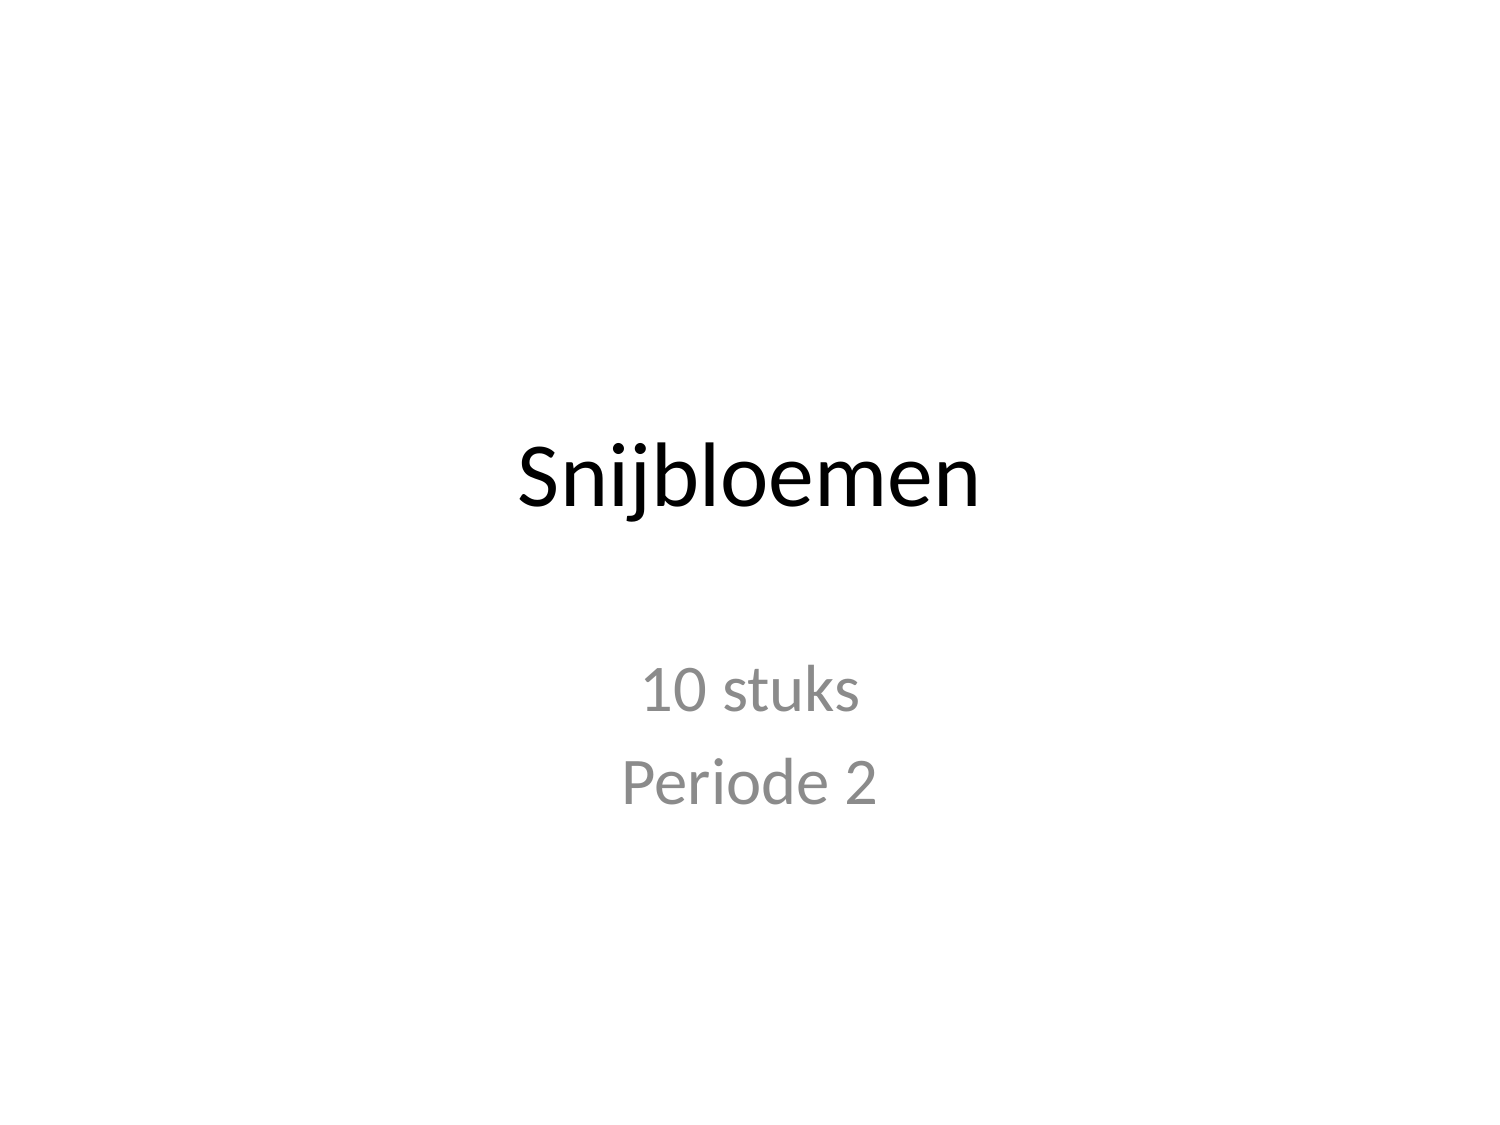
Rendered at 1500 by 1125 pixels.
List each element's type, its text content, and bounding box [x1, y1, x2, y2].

title Snijbloemen [112, 349, 1388, 591]
subtitle 10 stuks Periode 2 [225, 637, 1275, 925]
